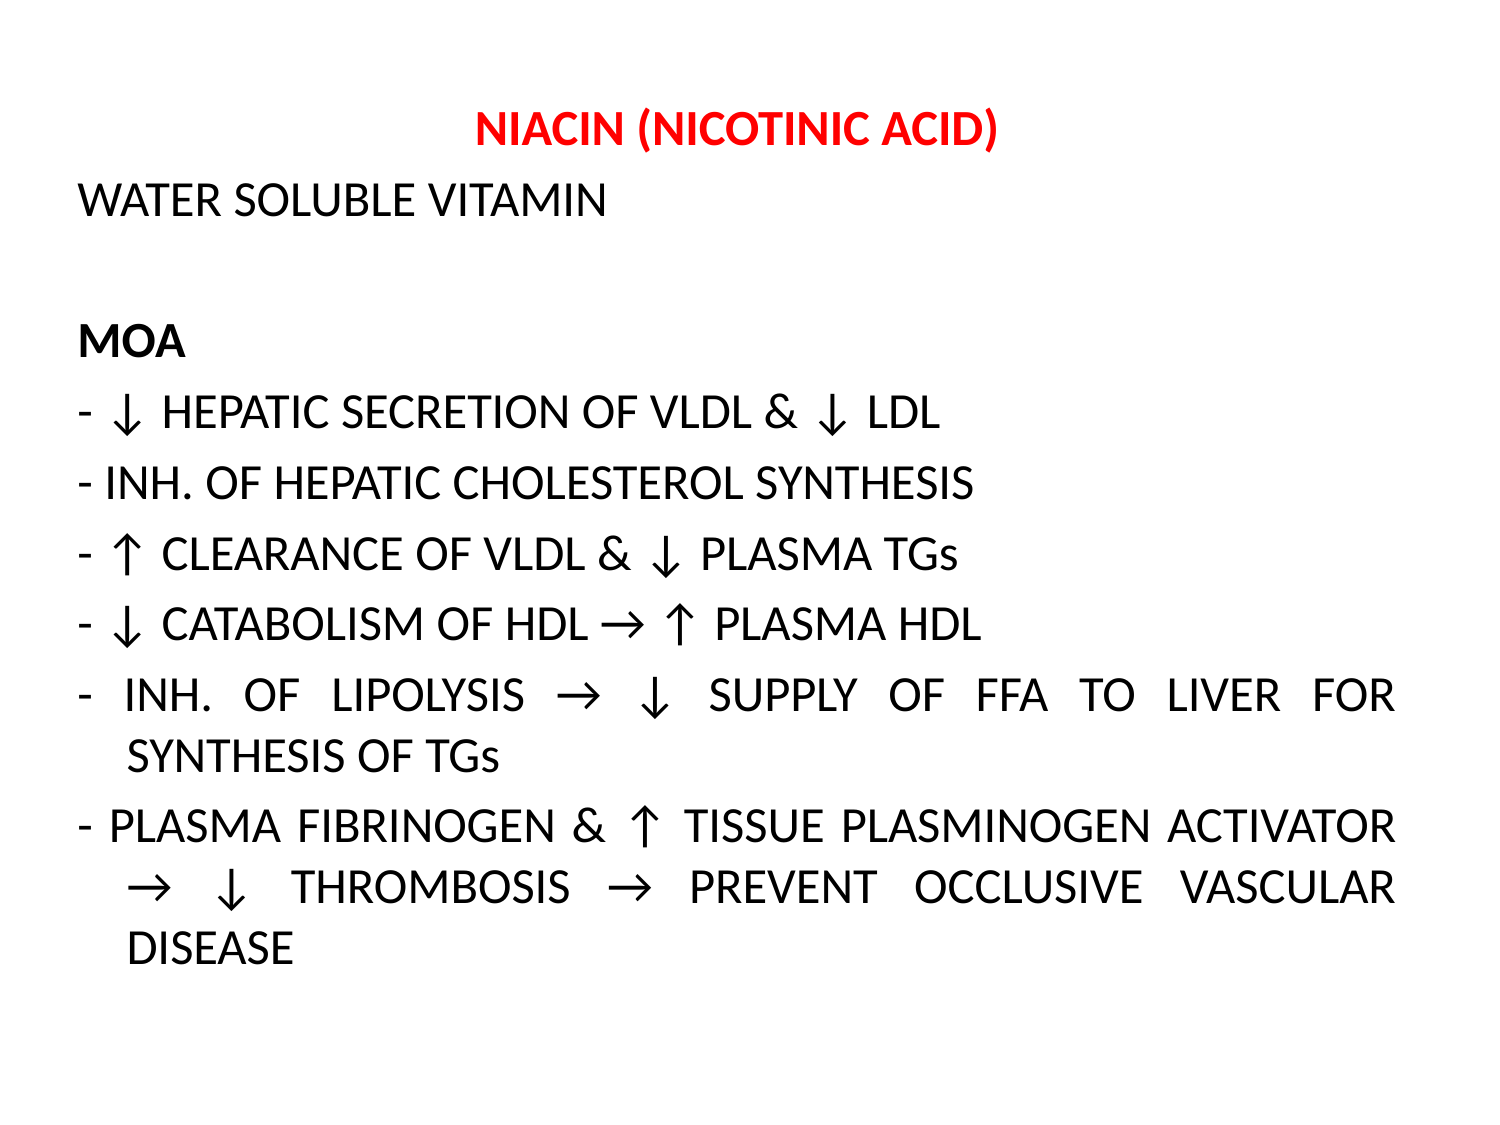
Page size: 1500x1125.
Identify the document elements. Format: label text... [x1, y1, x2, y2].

list NIACIN (NICOTINIC ACID) WATER SOLUBLE VITAMIN MOA - ↓ HEPATIC SECRETION OF VLDL & ↓ LDL - INH. OF HEPATIC CHOLESTEROL SYNTHESIS - ↑ CLEARANCE OF VLDL & ↓ PLASMA TGs - ↓ CATABOLISM OF HDL → ↑ PLASMA HDL - INH. OF LIPOLYSIS → ↓ SUPPLY OF FFA TO LIVER FOR SYNTHESIS OF TGs - PLASMA FIBRINOGEN & ↑ TISSUE PLASMINOGEN ACTIVATOR → ↓ THROMBOSIS → PREVENT OCCLUSIVE VASCULAR DISEASE [62, 87, 1413, 988]
